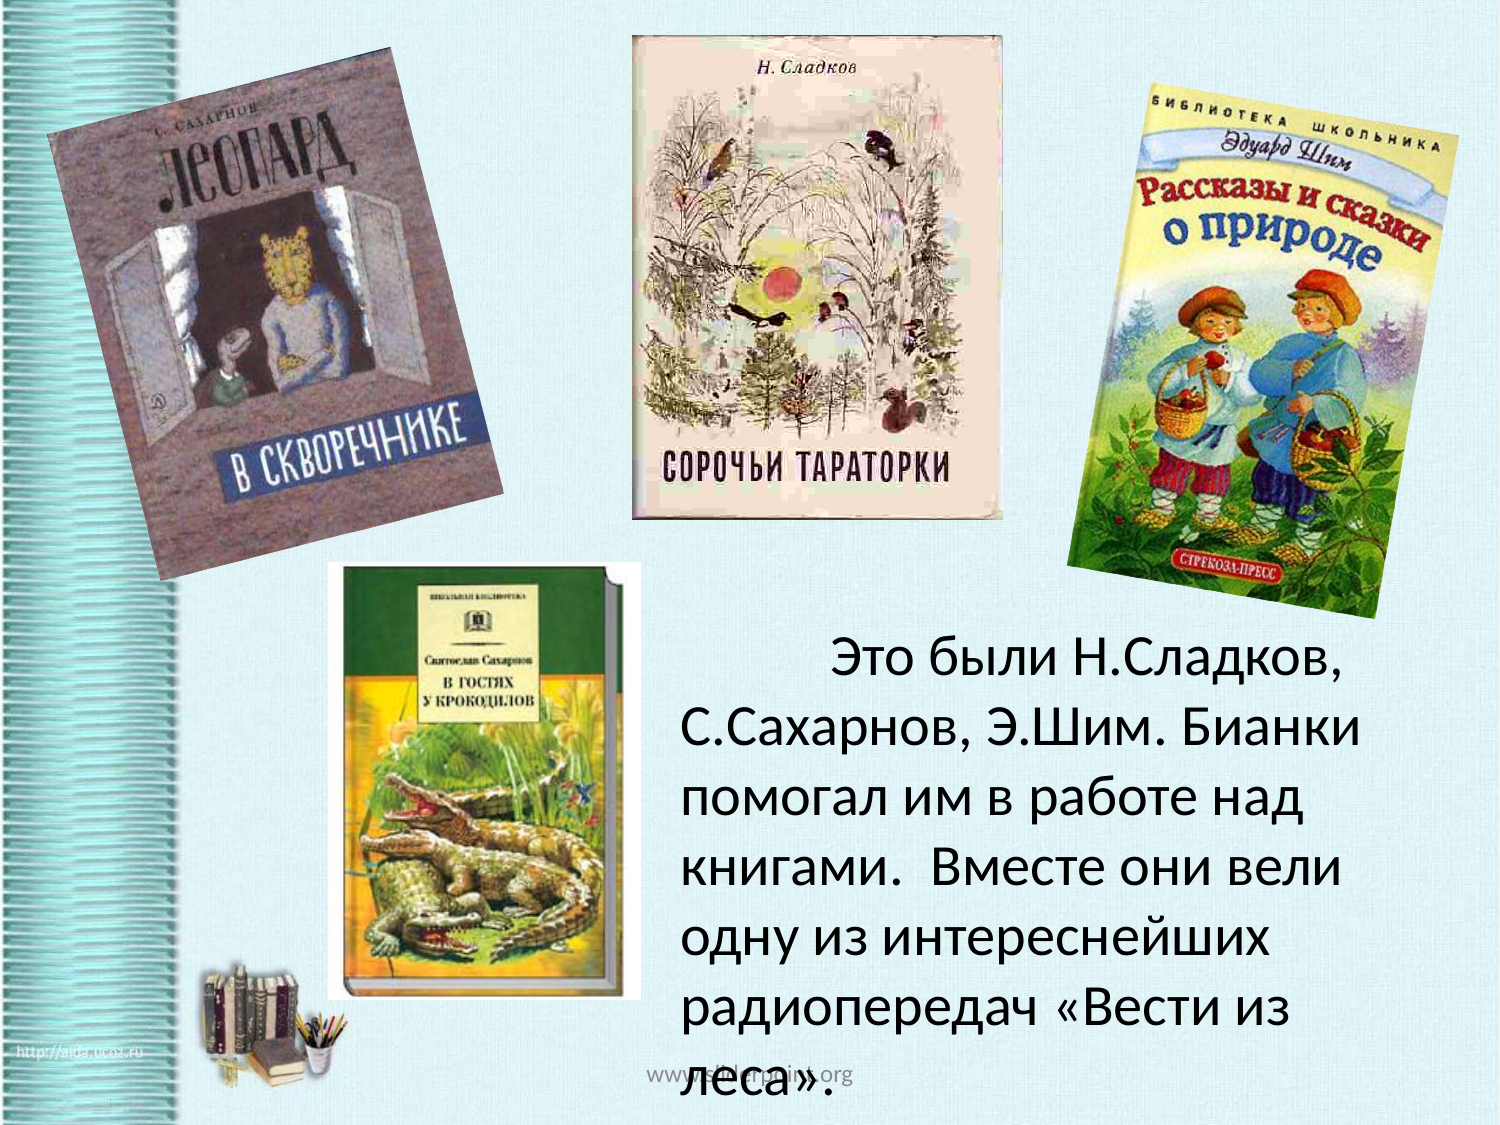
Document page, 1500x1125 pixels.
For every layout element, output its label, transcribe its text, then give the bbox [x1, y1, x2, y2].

picture [0, 0, 1500, 1125]
footer www.sliderpoint.org [512, 1042, 988, 1103]
text_box Это были Н.Сладков, С.Сахарнов, Э.Шим. Бианки помогал им в работе над книгами. Вместе они вели одну из интереснейших радиопередач «Вести из леса». [609, 609, 1453, 1098]
